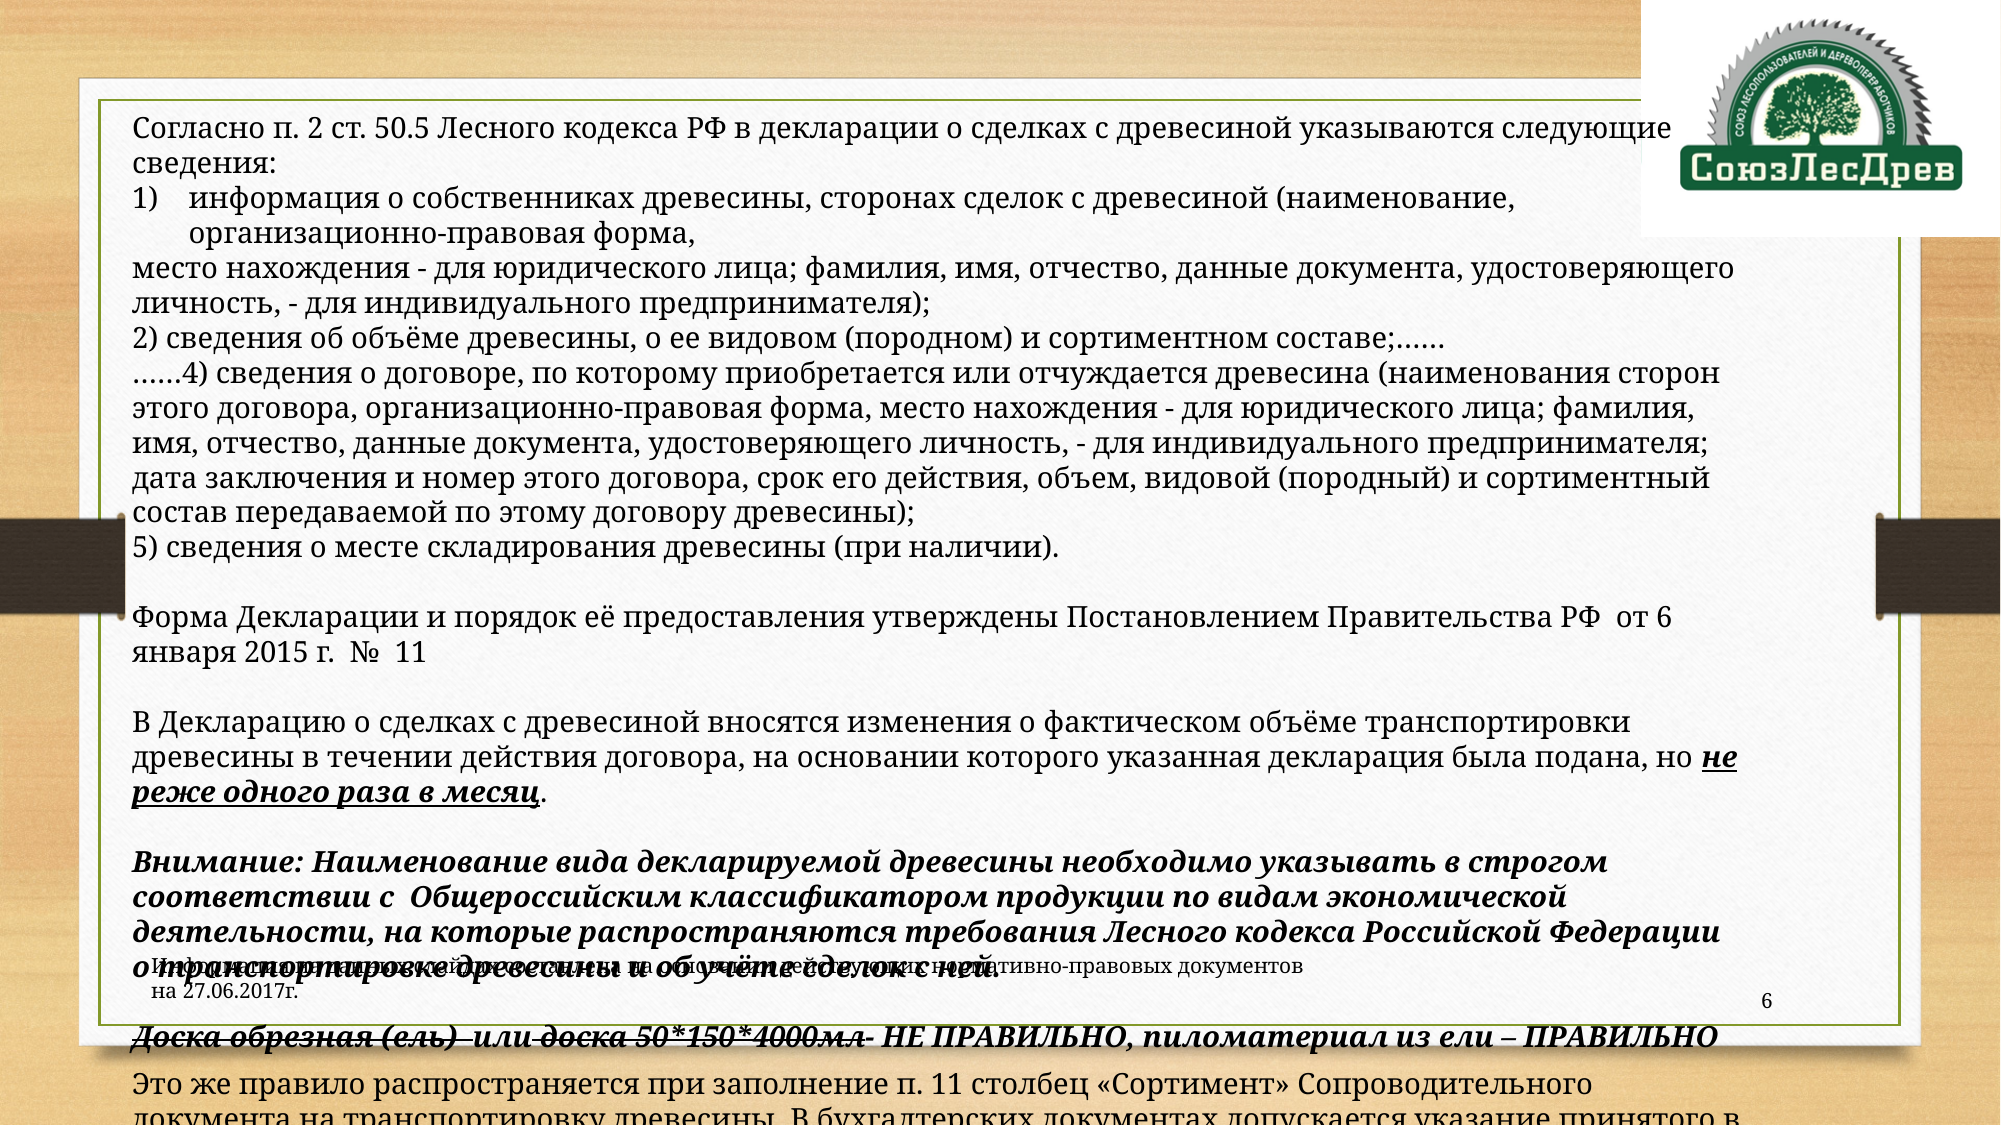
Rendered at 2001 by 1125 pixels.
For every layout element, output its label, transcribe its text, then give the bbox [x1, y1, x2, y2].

text_box Согласно п. 2 ст. 50.5 Лесного кодекса РФ в декларации о сделках с древесиной указываются следующие сведения: информация о собственниках древесины, сторонах сделок с древесиной (наименование, организационно-правовая форма, место нахождения - для юридического лица; фамилия, имя, отчество, данные документа, удостоверяющего личность, - для индивидуального предпринимателя); 2) сведения об объёме древесины, о ее видовом (породном) и сортиментном составе;…… ……4) сведения о договоре, по которому приобретается или отчуждается древесина (наименования сторон этого договора, организационно-правовая форма, место нахождения - для юридического лица; фамилия, имя, отчество, данные документа, удостоверяющего личность, - для индивидуального предпринимателя; дата заключения и номер этого договора, срок его действия, объем, видовой (породный) и сортиментный состав передаваемой по этому договору древесины); 5) сведения о месте складирования древесины (при наличии). Форма Декларации и порядок её предоставления утверждены Постановлением Правительства РФ от 6 января 2015 г. № 11 В Декларацию о сделках с древесиной вносятся изменения о фактическом объёме транспортировки древесины в течении действия договора, на основании которого указанная декларация была подана, но не реже одного раза в месяц. Внимание: Наименование вида декларируемой древесины необходимо указывать в строгом соответствии с Общероссийским классификатором продукции по видам экономической деятельности, на которые распространяются требования Лесного кодекса Российской Федерации о транспортировке древесины и об учёте сделок с ней. Доска обрезная (ель) или доска 50*150*4000мл- НЕ ПРАВИЛЬНО, пиломатериал из ели – ПРАВИЛЬНО Это же правило распространяется при заполнение п. 11 столбец «Сортимент» Сопроводительного документа на транспортировку древесины. В бухгалтерских документах допускается указание принятого в обиходе наименования. [117, 101, 1761, 1125]
slide_number 6 [1698, 979, 1788, 1025]
footer Информация на данных слайдах составлена на основании действующих нормативно-правовых документов на 27.06.2017г. [136, 954, 1335, 1001]
picture [0, 0, 2001, 1125]
